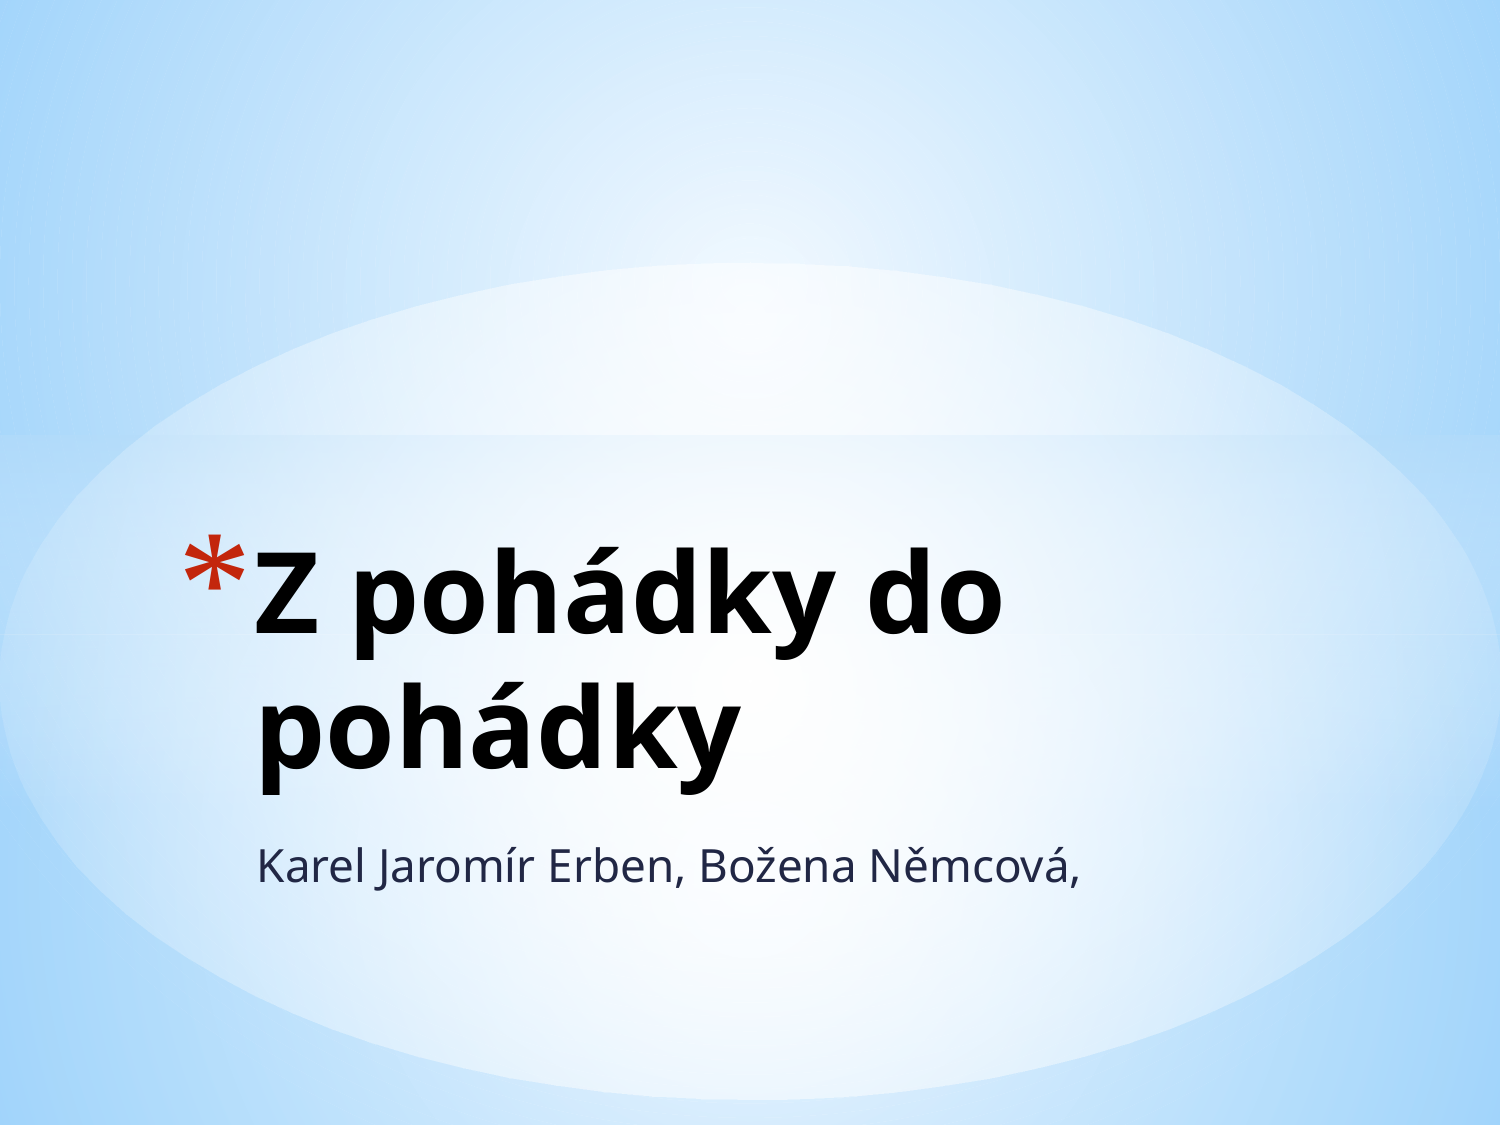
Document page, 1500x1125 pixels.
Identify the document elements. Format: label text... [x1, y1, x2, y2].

subtitle Karel Jaromír Erben, Božena Němcová, [241, 828, 1167, 974]
title Z pohádky do pohádky [134, 513, 1312, 808]
